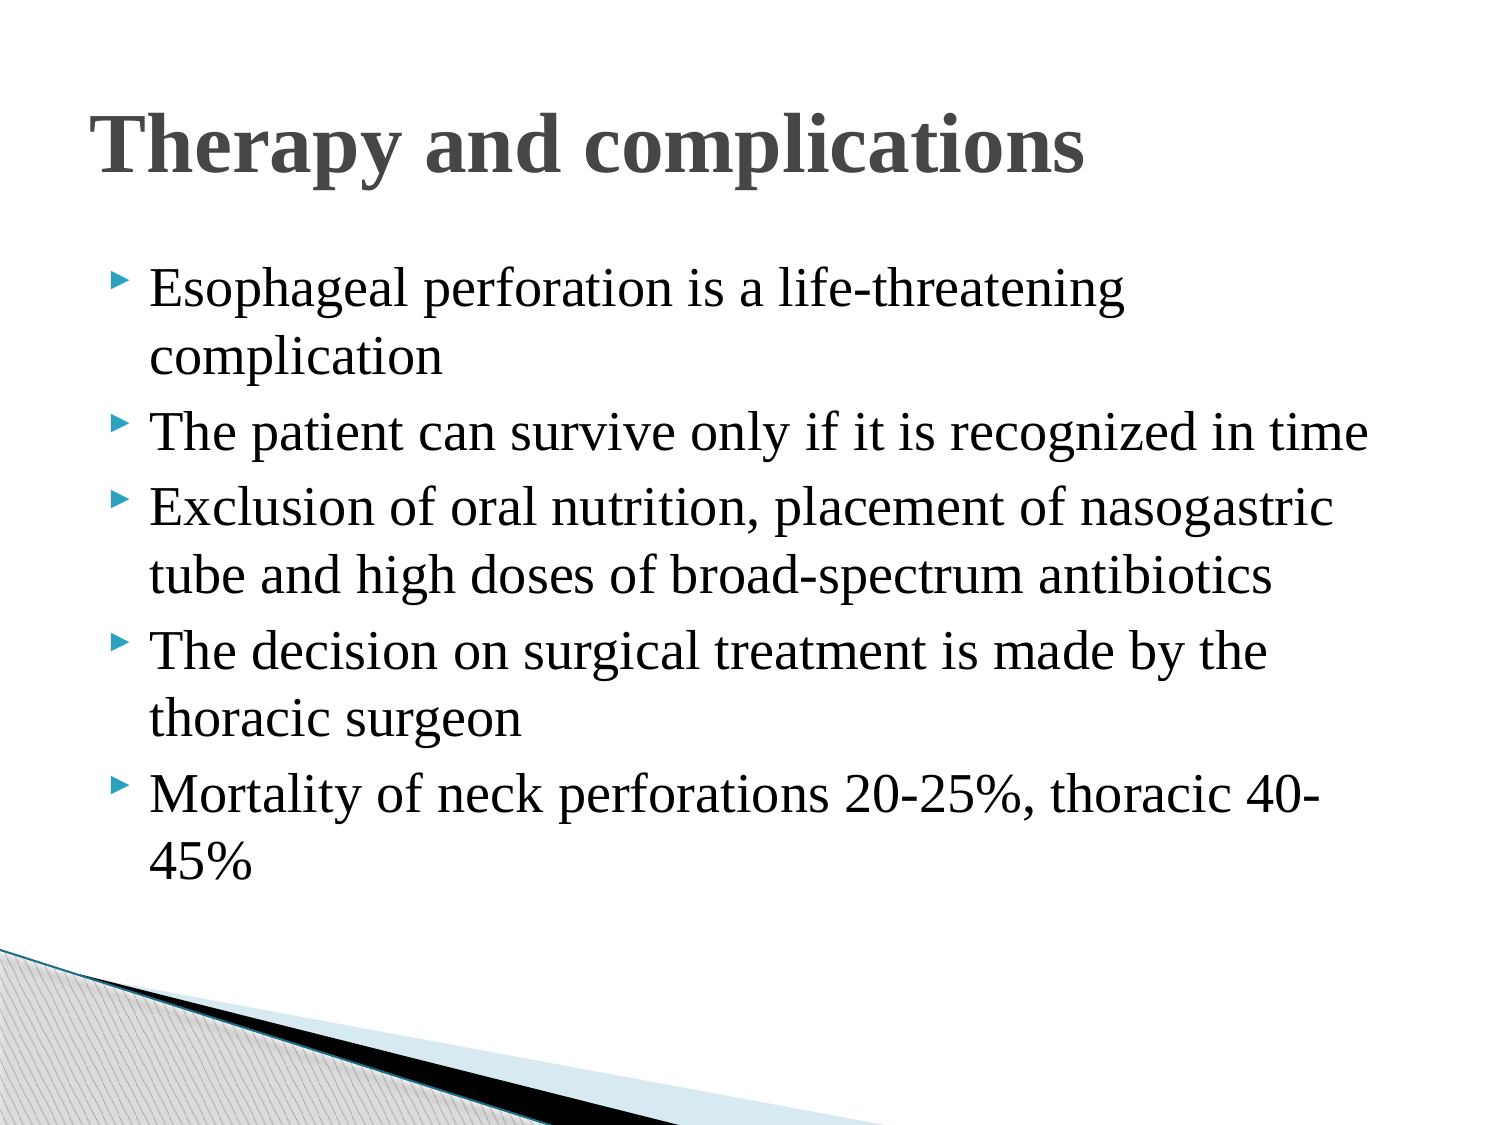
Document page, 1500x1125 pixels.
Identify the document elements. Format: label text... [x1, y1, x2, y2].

title Therapy and complications [75, 45, 1425, 233]
list Esophageal perforation is a life-threatening complication The patient can survive only if it is recognized in time Exclusion of oral nutrition, placement of nasogastric tube and high doses of broad-spectrum antibiotics The decision on surgical treatment is made by the thoracic surgeon Mortality of neck perforations 20-25%, thoracic 40-45% [75, 243, 1425, 986]
